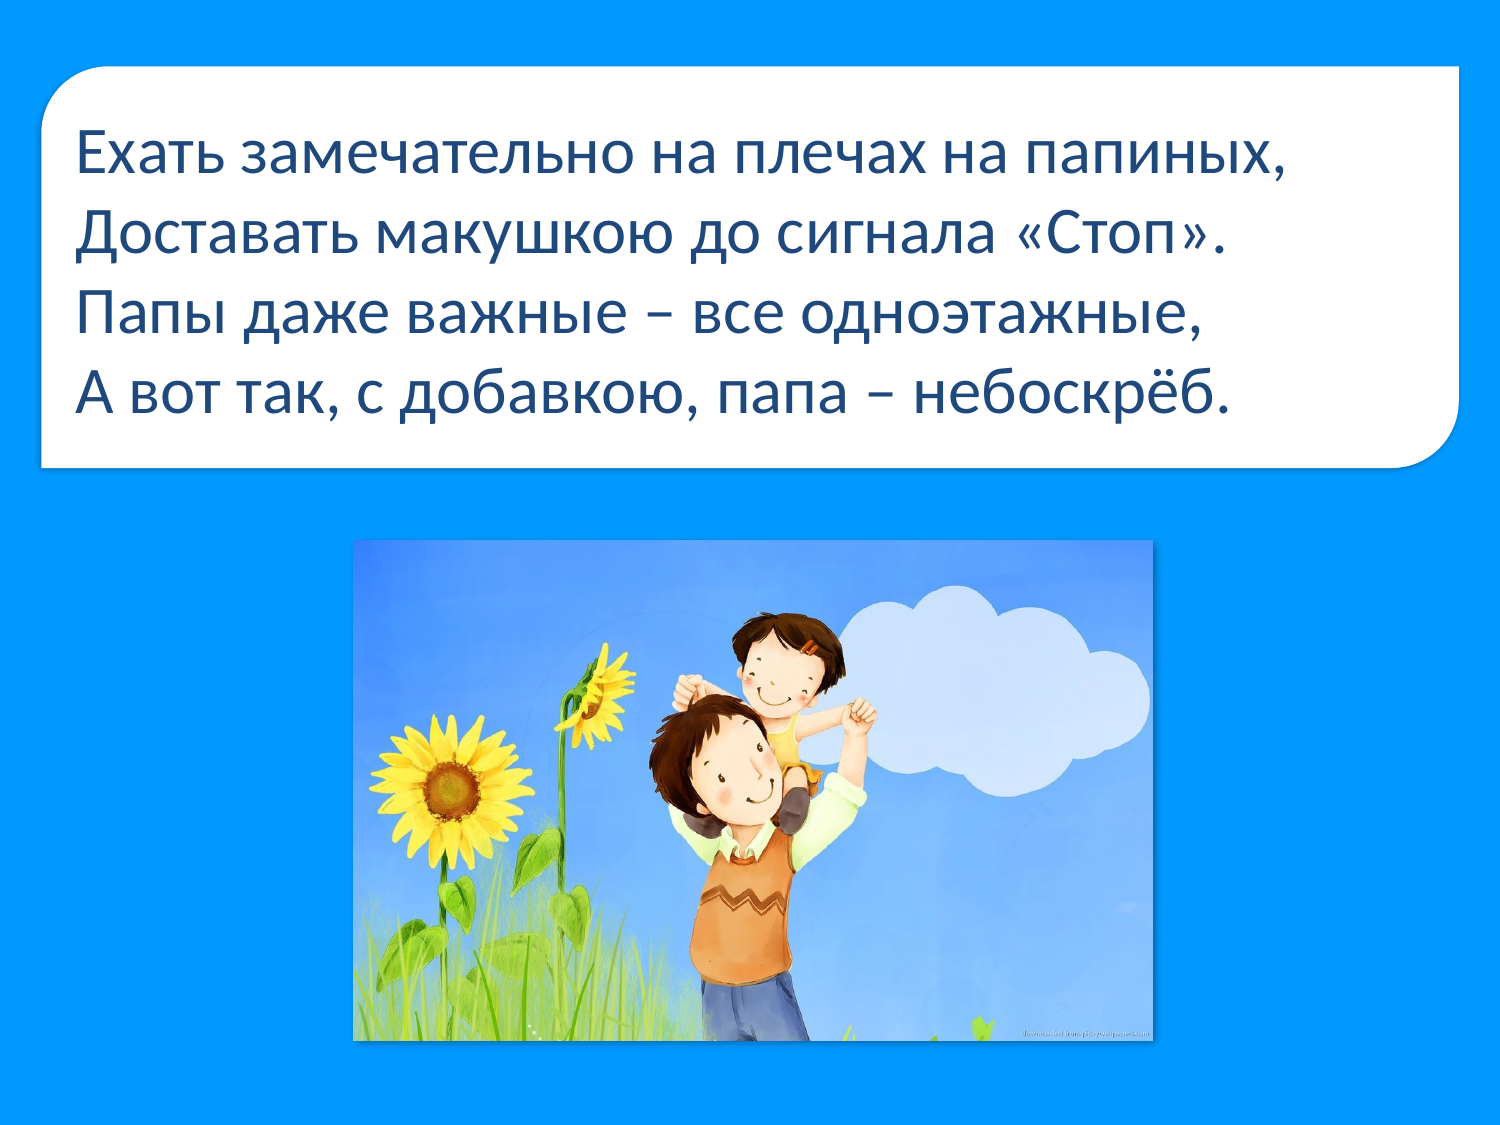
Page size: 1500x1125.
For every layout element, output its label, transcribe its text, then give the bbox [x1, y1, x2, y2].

picture [352, 539, 1154, 1041]
text_box Ехать замечательно на плечах на папиных, Доставать макушкою до сигнала «Стоп». Папы даже важные – все одноэтажные, А вот так, с добавкою, папа – небоскрёб. [40, 65, 1460, 469]
